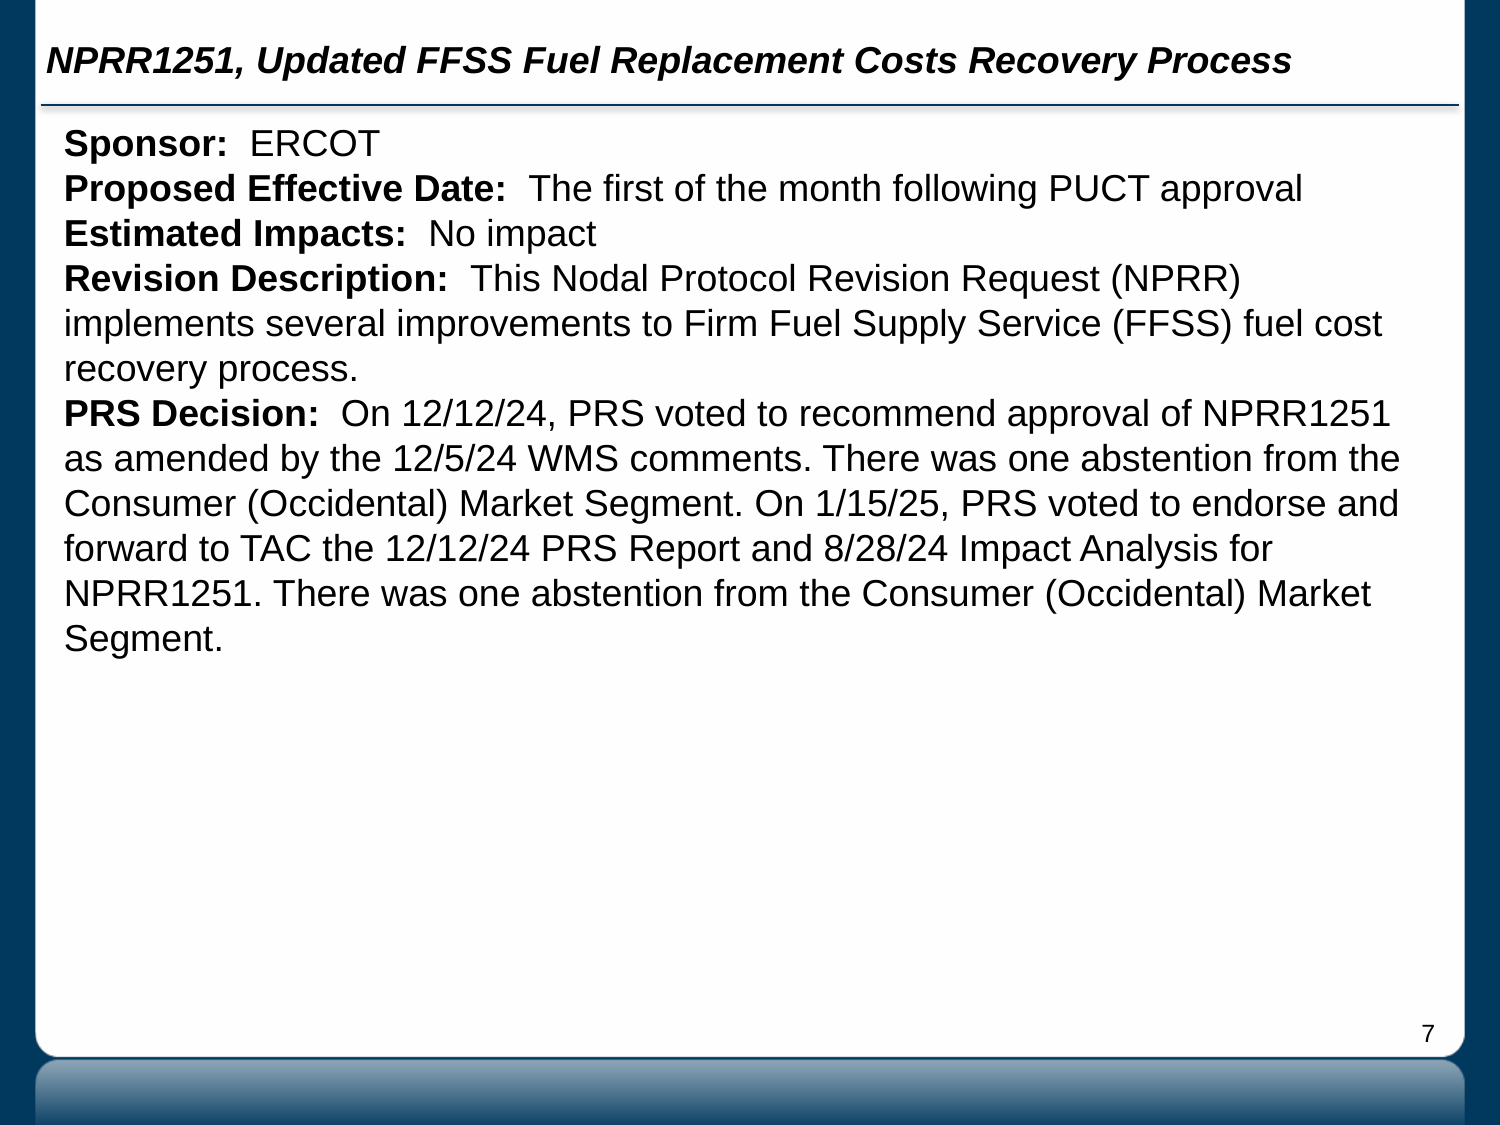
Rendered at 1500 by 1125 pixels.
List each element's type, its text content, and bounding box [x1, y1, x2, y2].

text_box Sponsor: ERCOT Proposed Effective Date: The first of the month following PUCT approval Estimated Impacts: No impact Revision Description: This Nodal Protocol Revision Request (NPRR) implements several improvements to Firm Fuel Supply Service (FFSS) fuel cost recovery process. PRS Decision: On 12/12/24, PRS voted to recommend approval of NPRR1251 as amended by the 12/5/24 WMS comments. There was one abstention from the Consumer (Occidental) Market Segment. On 1/15/25, PRS voted to endorse and forward to TAC the 12/12/24 PRS Report and 8/28/24 Impact Analysis for NPRR1251. There was one abstention from the Consumer (Occidental) Market Segment. [11, 111, 1444, 666]
title NPRR1251, Updated FFSS Fuel Replacement Costs Recovery Process [31, 20, 1464, 97]
picture [35, 0, 1465, 1125]
